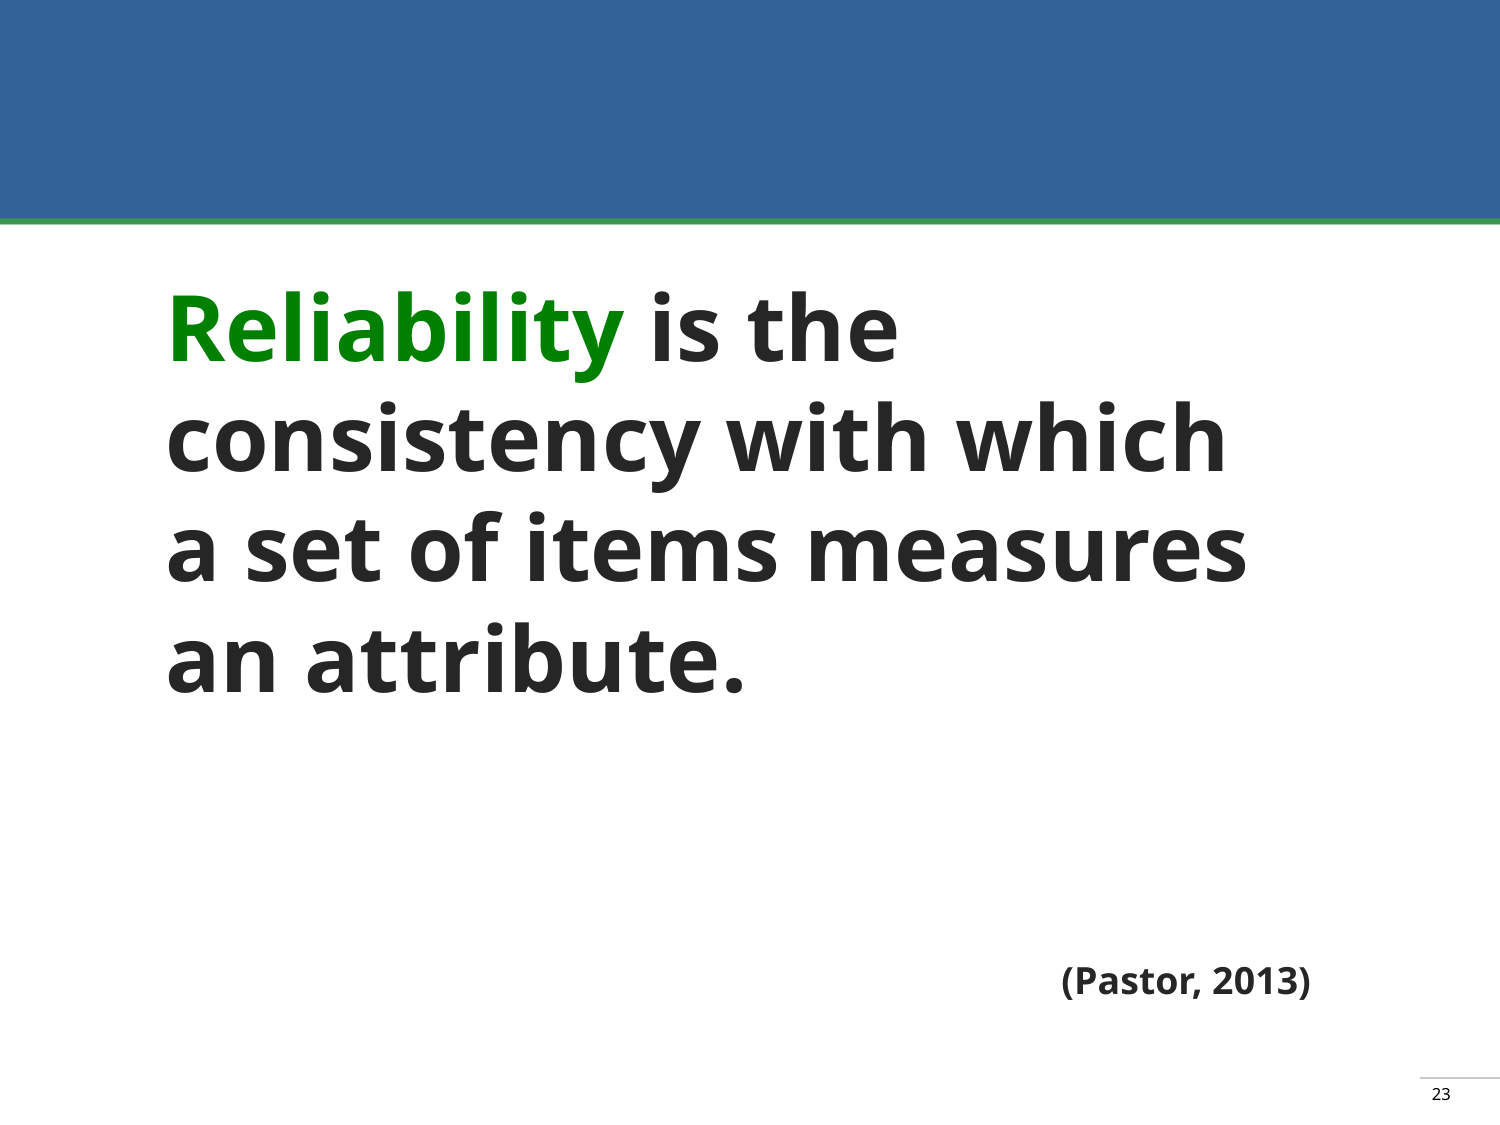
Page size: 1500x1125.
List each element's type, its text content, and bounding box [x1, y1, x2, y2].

list Reliability is the consistency with which a set of items measures an attribute. (Pastor, 2013) [150, 262, 1350, 1050]
slide_number 23 [1431, 1085, 1458, 1106]
picture [0, 0, 1500, 1125]
